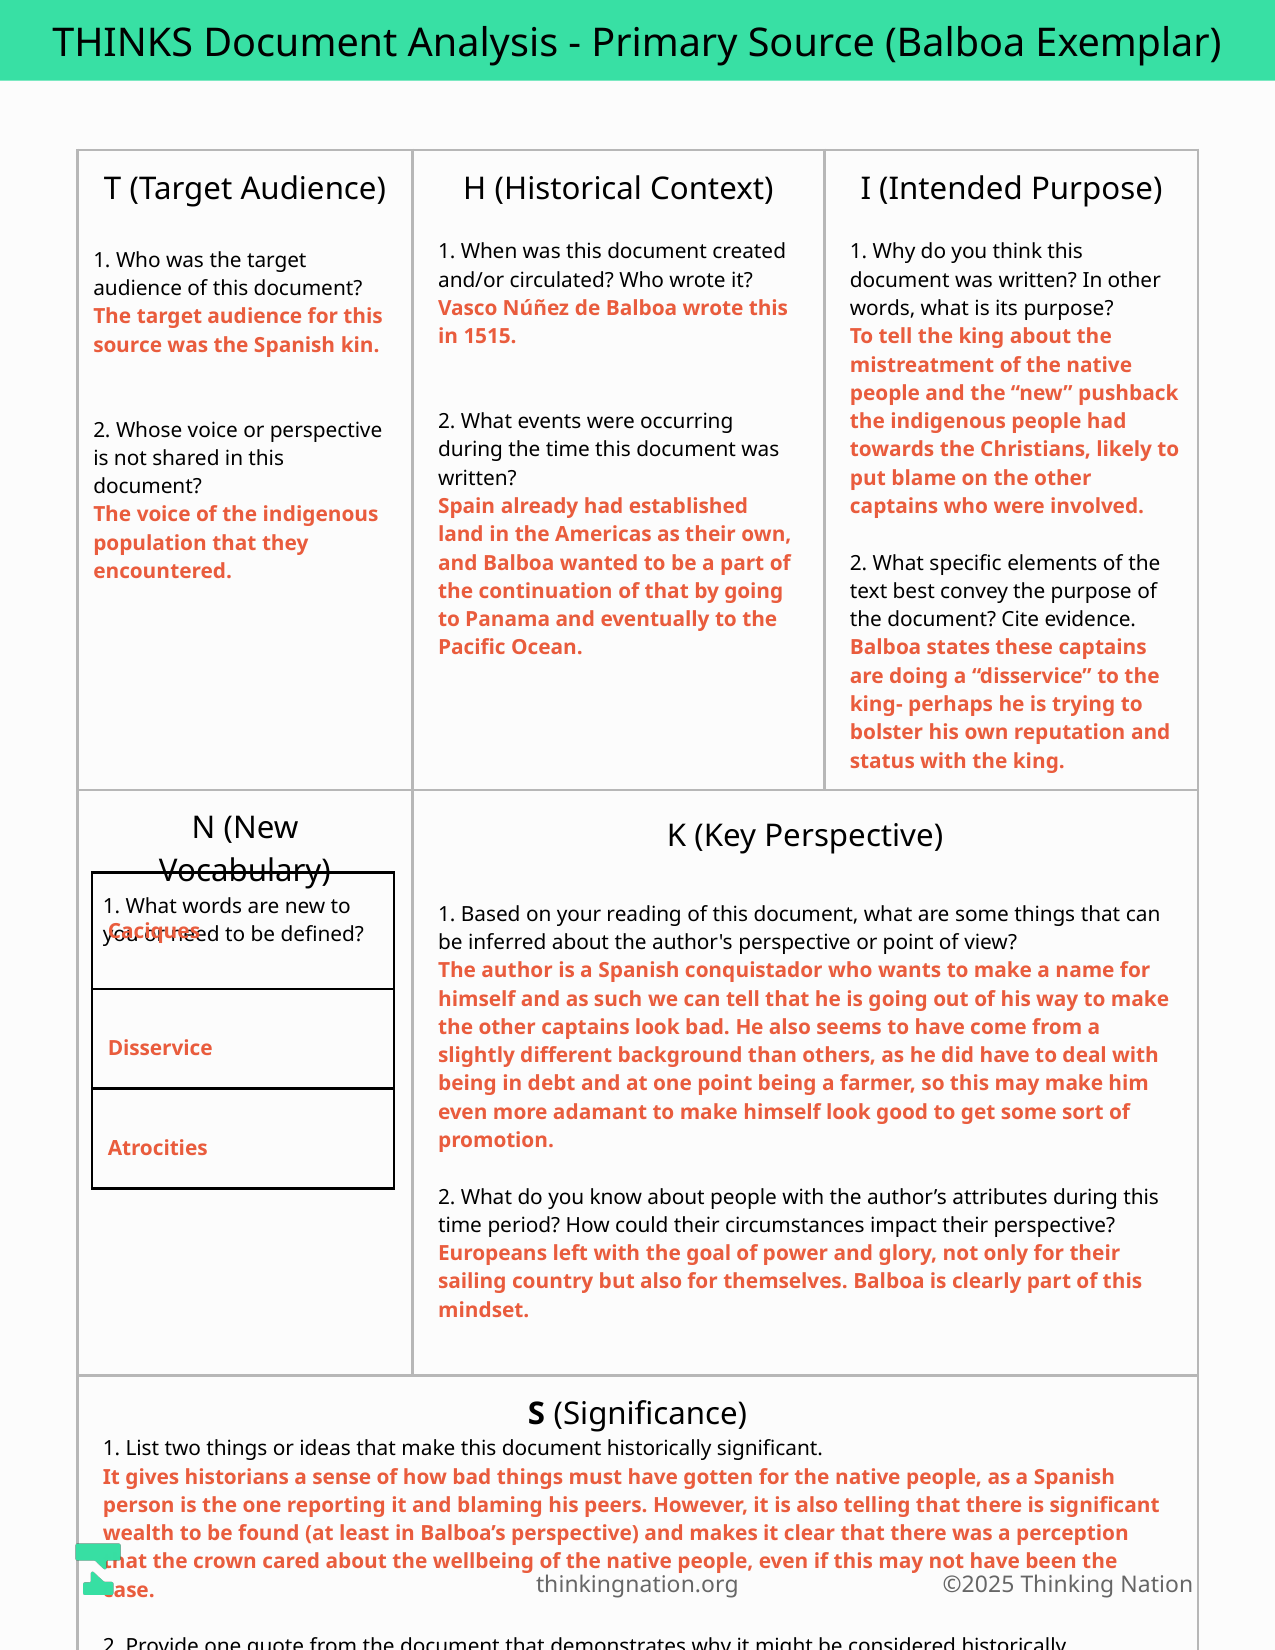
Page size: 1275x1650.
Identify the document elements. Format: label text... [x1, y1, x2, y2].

table_header Caciques [93, 874, 393, 988]
table_header H (Historical Context) 1. When was this document created and/or circulated? Who wrote it? Vasco Núñez de Balboa wrote this in 1515. 2. What events were occurring during the time this document was written? Spain already had established land in the Americas as their own, and Balboa wanted to be a part of the continuation of that by going to Panama and eventually to the Pacific Ocean. [414, 151, 823, 789]
table_cell K (Key Perspective) 1. Based on your reading of this document, what are some things that can be inferred about the author's perspective or point of view? The author is a Spanish conquistador who wants to make a name for himself and as such we can tell that he is going out of his way to make the other captains look bad. He also seems to have come from a slightly different background than others, as he did have to deal with being in debt and at one point being a farmer, so this may make him even more adamant to make himself look good to get some sort of promotion. 2. What do you know about people with the author’s attributes during this time period? How could their circumstances impact their perspective? Europeans left with the goal of power and glory, not only for their sailing country but also for themselves. Balboa is clearly part of this mindset. [414, 791, 1197, 1374]
table_cell Atrocities [93, 1090, 393, 1187]
table_header T (Target Audience) 1. Who was the target audience of this document? The target audience for this source was the Spanish kin. 2. Whose voice or perspective is not shared in this document? The voice of the indigenous population that they encountered. [79, 151, 411, 789]
picture [62, 1533, 134, 1605]
table_cell S (Significance) 1. List two things or ideas that make this document historically significant. It gives historians a sense of how bad things must have gotten for the native people, as a Spanish person is the one reporting it and blaming his peers. However, it is also telling that there is significant wealth to be found (at least in Balboa’s perspective) and makes it clear that there was a perception that the crown cared about the wellbeing of the native people, even if this may not have been the case. 2. Provide one quote from the document that demonstrates why it might be considered historically significant. Explain your reasoning. “They are doing a disservice to the Lord our God and also a disservice to you”- shows a sense of loyalty to the crown and the importance of being funded by the state. Also shows the importance of bringing Christian faith and values with them to the New World. [79, 1377, 1197, 1650]
text_box ©2025 Thinking Nation [907, 1553, 1210, 1605]
table_cell Disservice [93, 990, 393, 1087]
table_header I (Intended Purpose) 1. Why do you think this document was written? In other words, what is its purpose? To tell the king about the mistreatment of the native people and the “new” pushback the indigenous people had towards the Christians, likely to put blame on the other captains who were involved. 2. What specific elements of the text best convey the purpose of the document? Cite evidence. Balboa states these captains are doing a “disservice” to the king- perhaps he is trying to bolster his own reputation and status with the king. [826, 151, 1197, 789]
table_cell N (New Vocabulary) 1. What words are new to you or need to be defined? [79, 791, 411, 1374]
text_box thinkingnation.org [486, 1553, 789, 1605]
text_box THINKS Document Analysis - Primary Source (Balboa Exemplar) [0, 0, 1275, 81]
